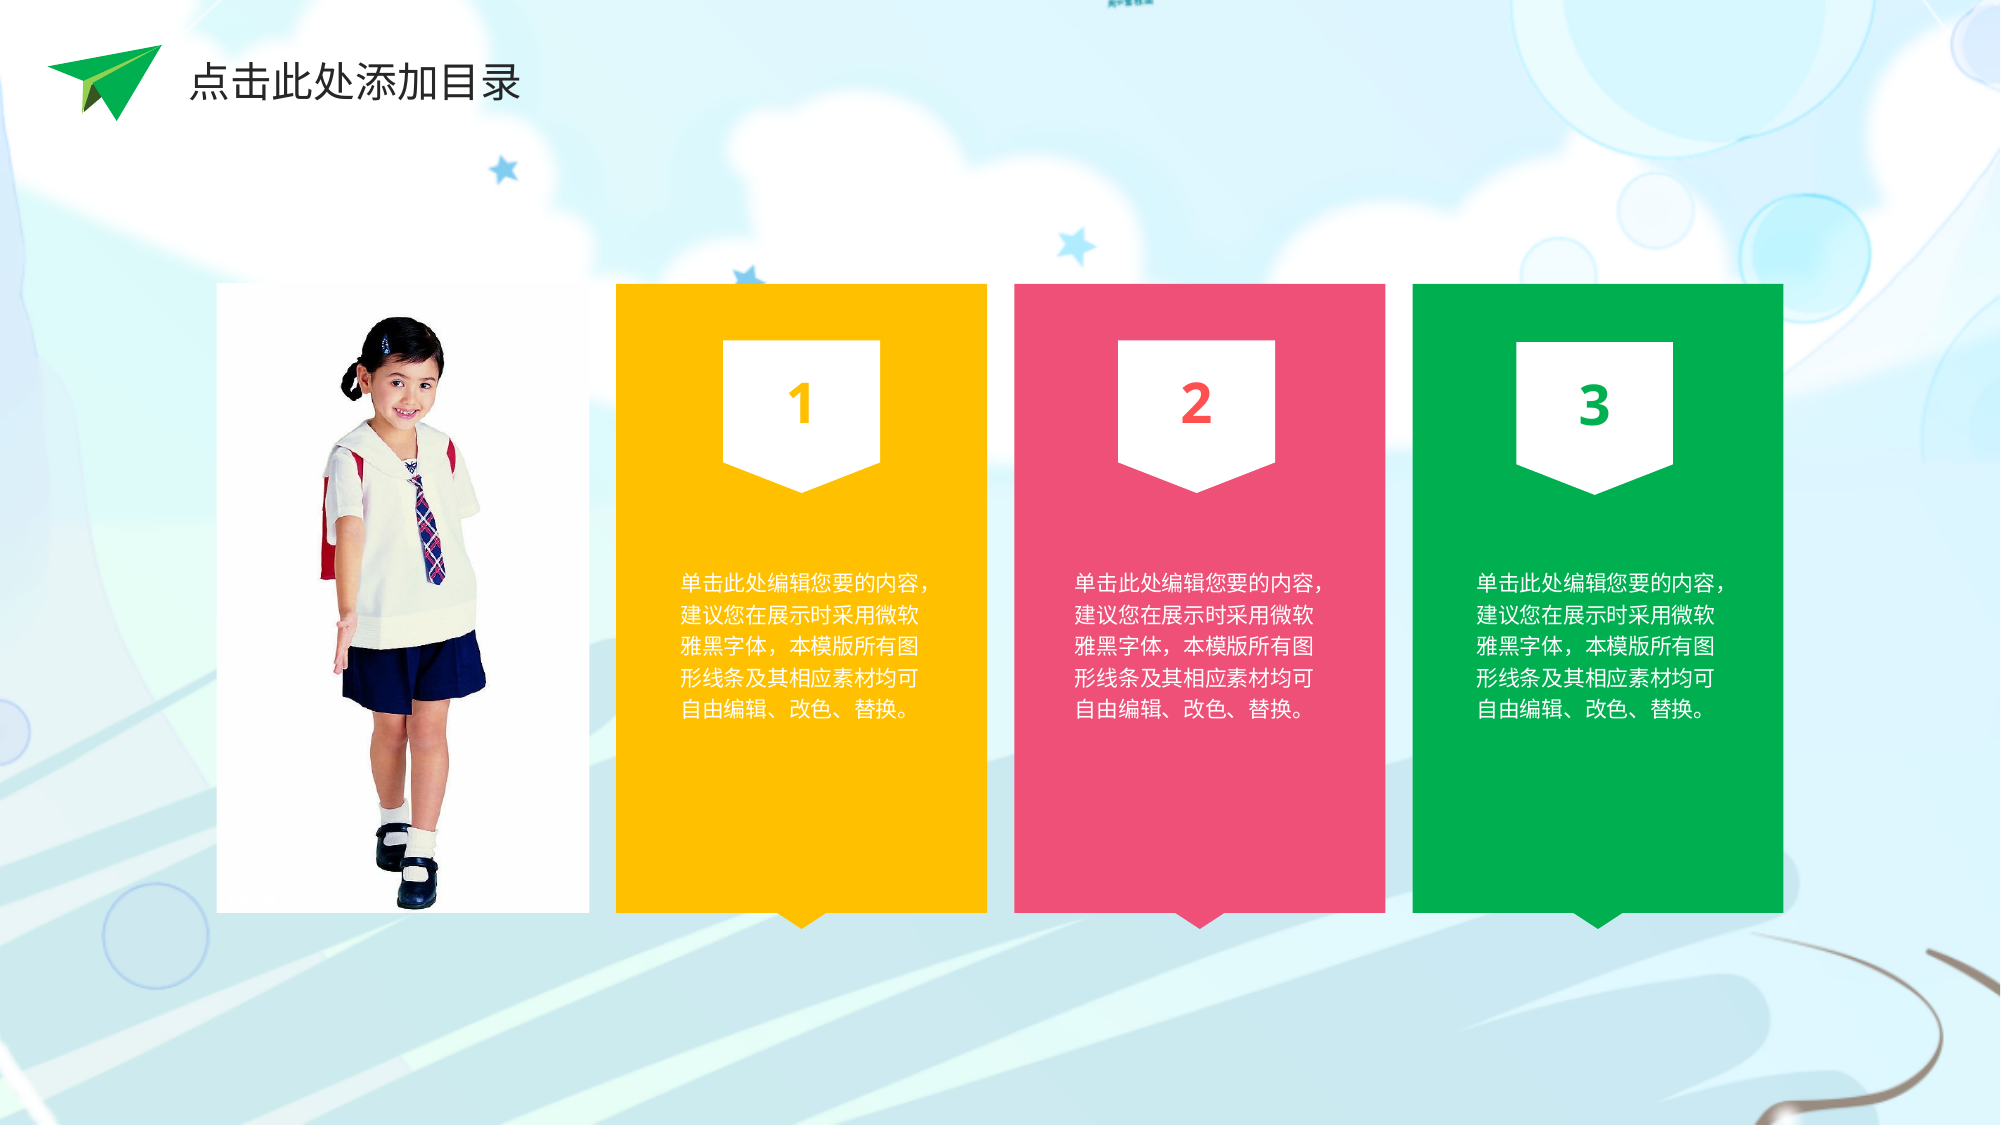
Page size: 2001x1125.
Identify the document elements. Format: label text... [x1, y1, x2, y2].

text_box [615, 282, 989, 931]
text_box [1411, 282, 1785, 931]
picture [0, 0, 2001, 1125]
text_box 2 [1117, 339, 1277, 495]
text_box 单击此处编辑您要的内容，建议您在展示时采用微软雅黑字体，本模版所有图形线条及其相应素材均可自由编辑、改色、替换。 [680, 564, 924, 722]
text_box [1013, 282, 1387, 931]
text_box 1 [722, 339, 882, 495]
text_box 单击此处编辑您要的内容，建议您在展示时采用微软雅黑字体，本模版所有图形线条及其相应素材均可自由编辑、改色、替换。 [1476, 564, 1720, 722]
text_box 3 [1515, 341, 1675, 496]
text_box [47, 44, 163, 121]
text_box 点击此处添加目录 [173, 48, 576, 113]
text_box 单击此处编辑您要的内容，建议您在展示时采用微软雅黑字体，本模版所有图形线条及其相应素材均可自由编辑、改色、替换。 [1075, 564, 1318, 722]
